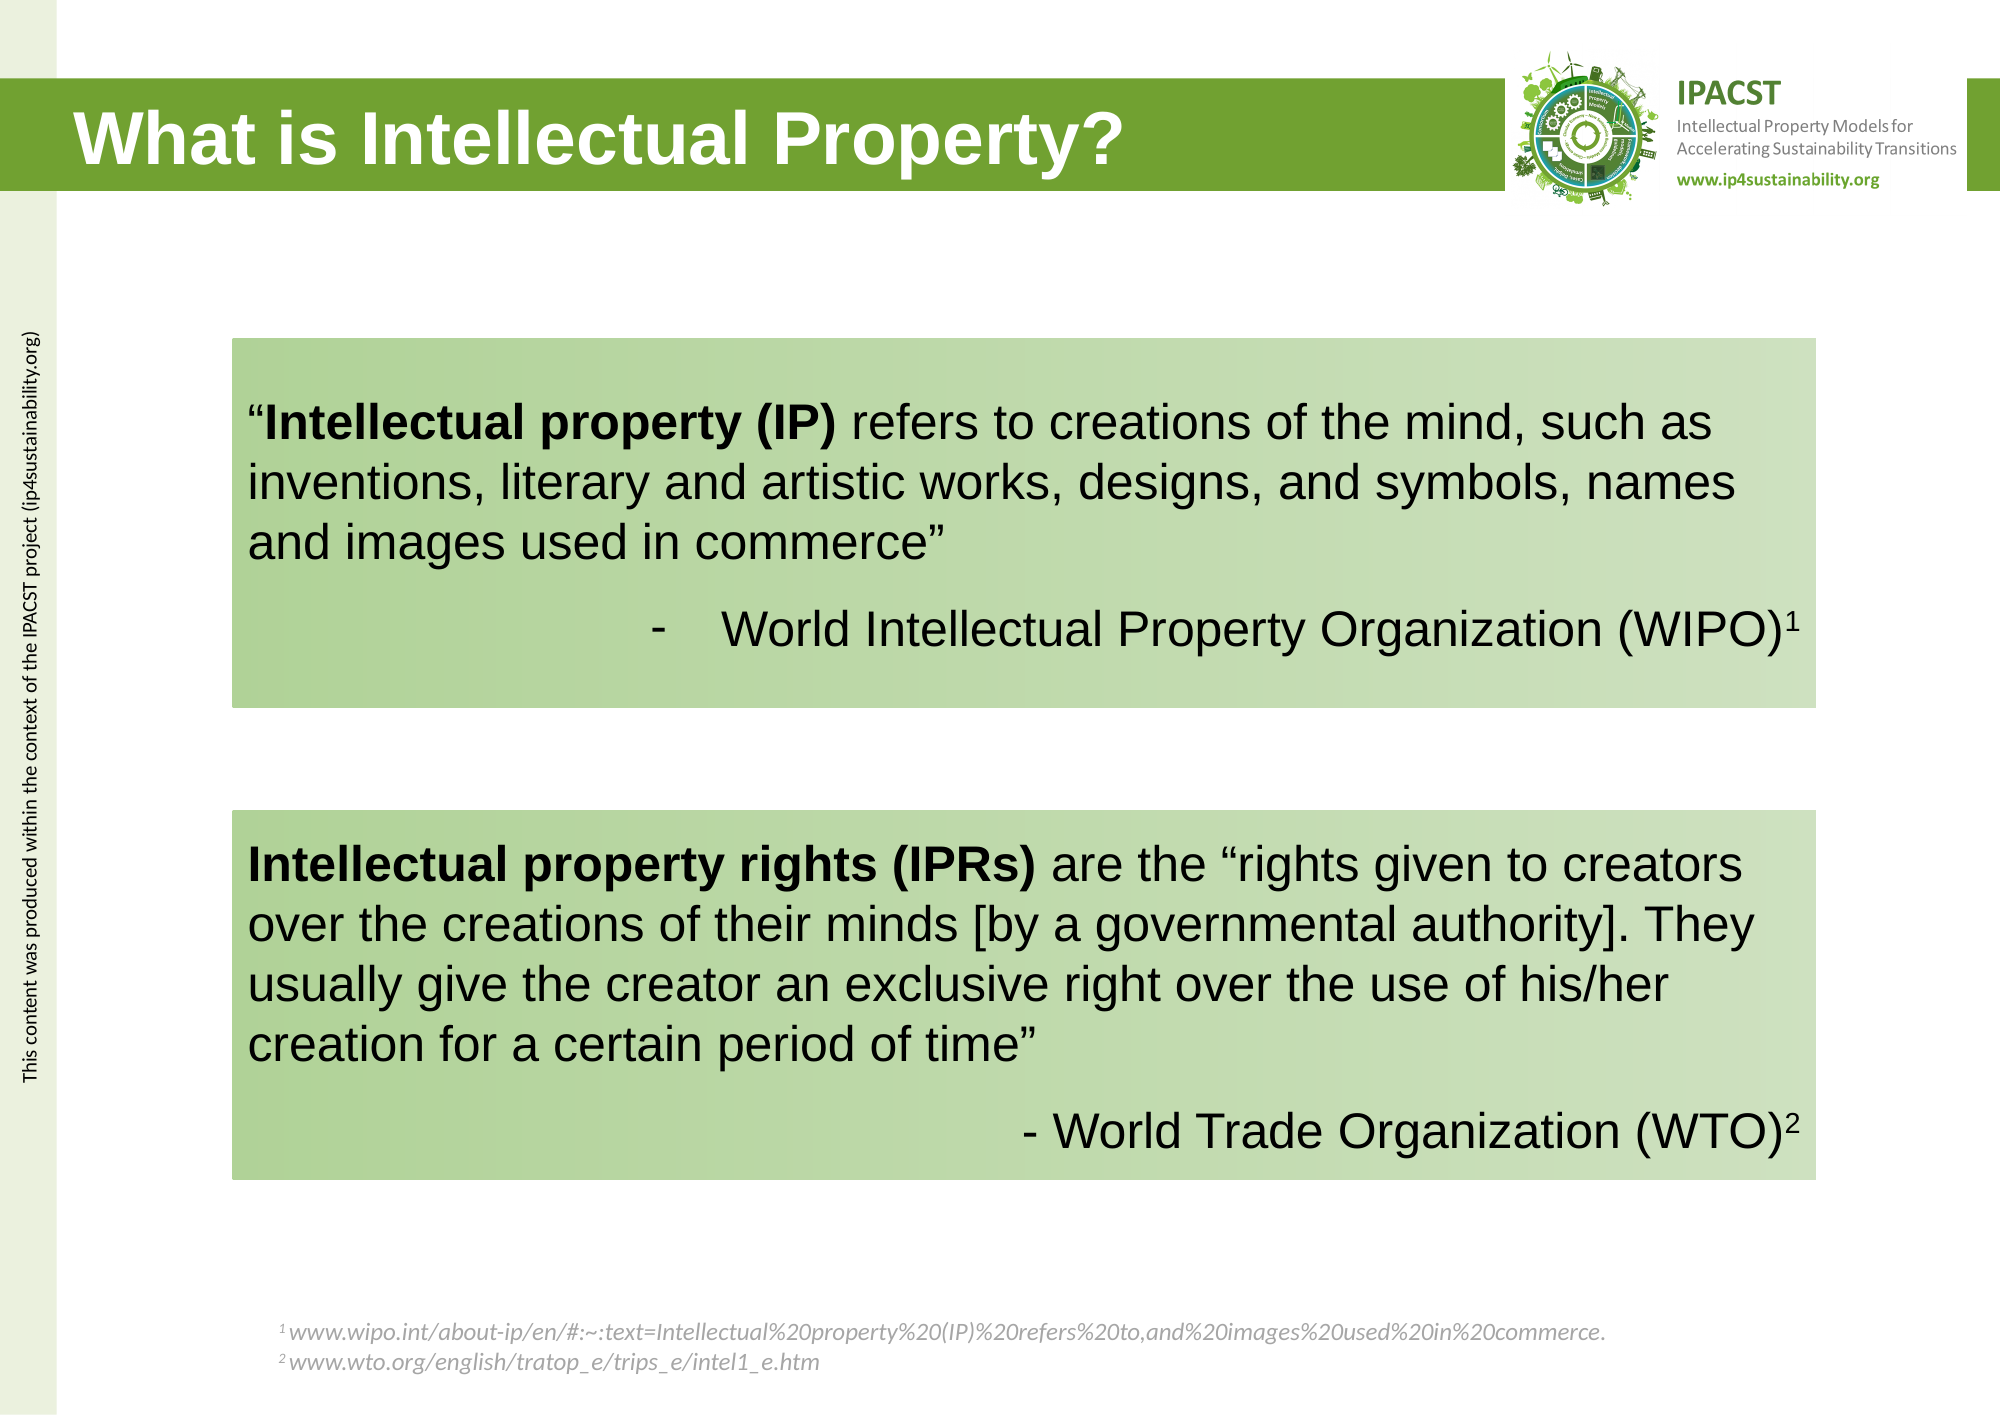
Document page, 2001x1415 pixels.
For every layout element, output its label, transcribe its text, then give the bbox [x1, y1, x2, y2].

text_box 1 www.wipo.int/about-ip/en/#:~:text=Intellectual%20property%20(IP)%20refers%20to,and%20images%20used%20in%20commerce. 2 www.wto.org/english/tratop_e/trips_e/intel1_e.htm [263, 1308, 1791, 1384]
picture [1504, 43, 1968, 216]
subtitle “Intellectual property (IP) refers to creations of the mind, such as inventions, literary and artistic works, designs, and symbols, names and images used in commerce” World Intellectual Property Organization (WIPO)1 [232, 338, 1816, 708]
text_box What is Intellectual Property? [1968, 77, 2000, 192]
text_box Intellectual property rights (IPRs) are the “rights given to creators over the creations of their minds [by a governmental authority]. They usually give the creator an exclusive right over the use of his/her creation for a certain period of time” - World Trade Organization (WTO)2 [232, 810, 1816, 1180]
text_box What is Intellectual Property? [0, 77, 1504, 192]
